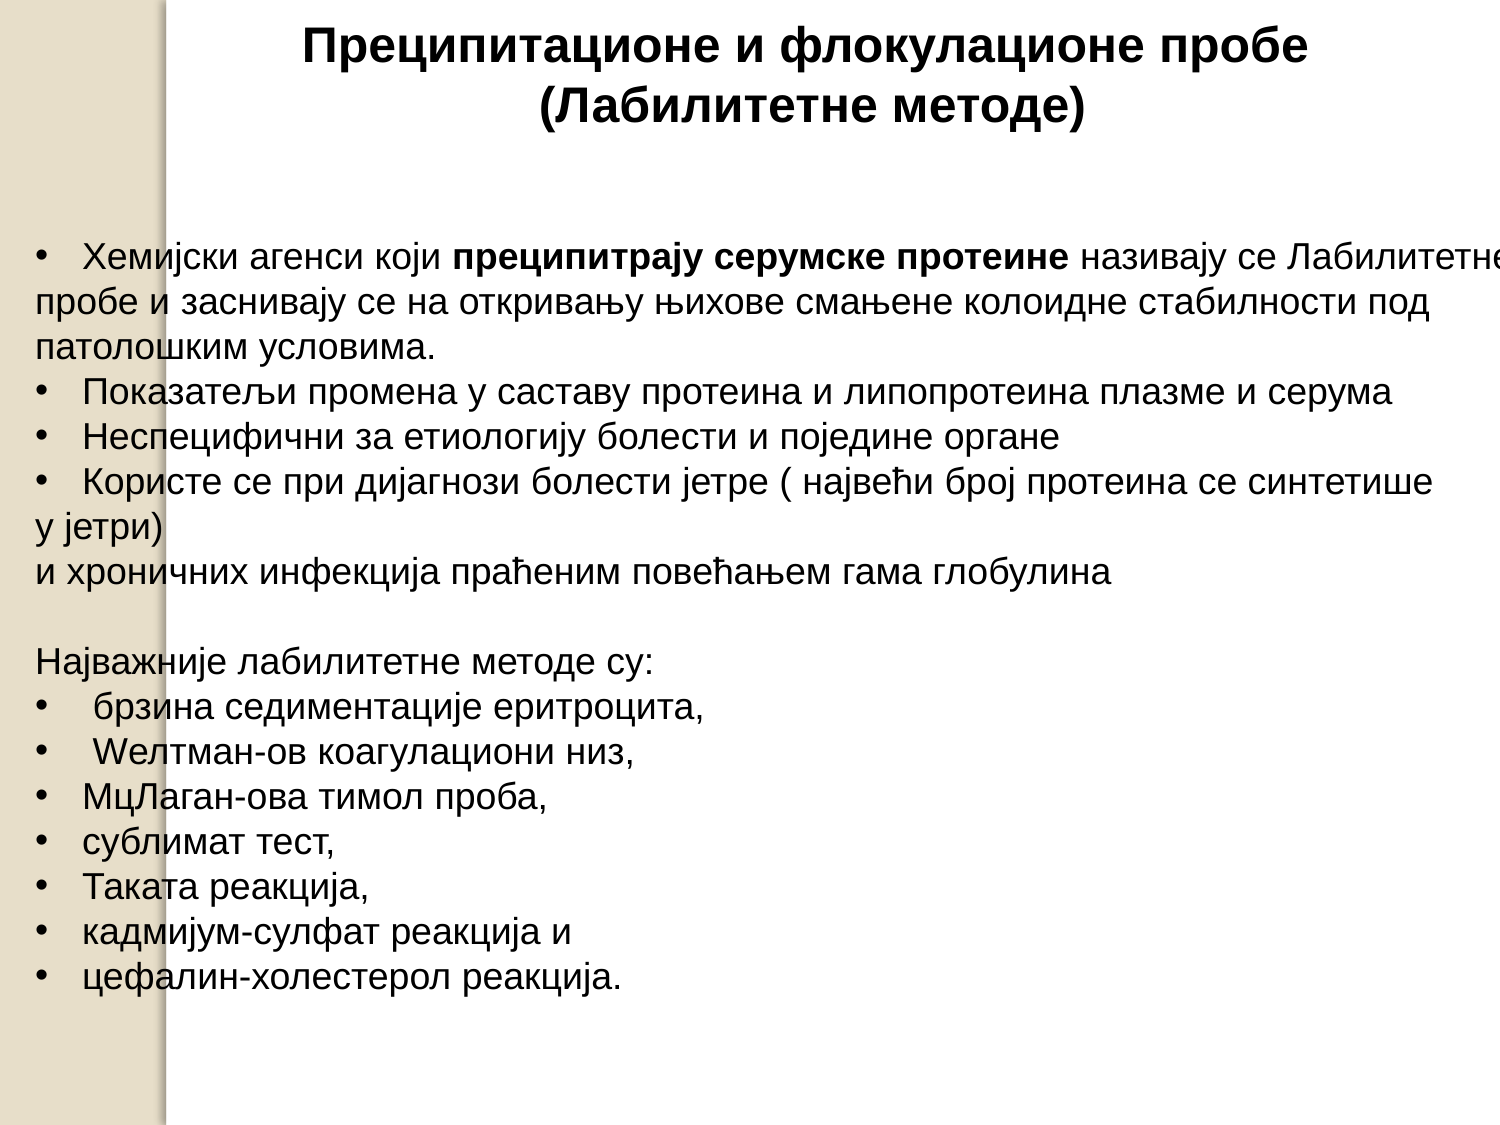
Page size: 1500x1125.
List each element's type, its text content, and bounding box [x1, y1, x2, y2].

text_box Преципитационе и флокулационе пробе (Лабилитетне методе) [0, 4, 1500, 140]
text_box Хемијски агенси који преципитрају серумске протеине називају се Лабилитетне пробе и заснивају се на откривању њихове смањене колоидне стабилности под патолошким условима. Показатељи промена у саставу протеина и липопротеина плазме и серума Неспецифични за етиологију болести и поједине органе Користе се при дијагнози болести јетре ( највећи број протеина се синтетише у јетри) и хроничних инфекција праћеним повећањем гама глобулина Најважније лабилитетне методе су: брзина седиментације еритроцита, Wелтман-ов коагулациони низ, МцЛаган-ова тимол проба, сублимат тест, Таката реакција, кадмијум-сулфат реакција и цефалин-холестерол реакција. [20, 224, 1500, 1050]
